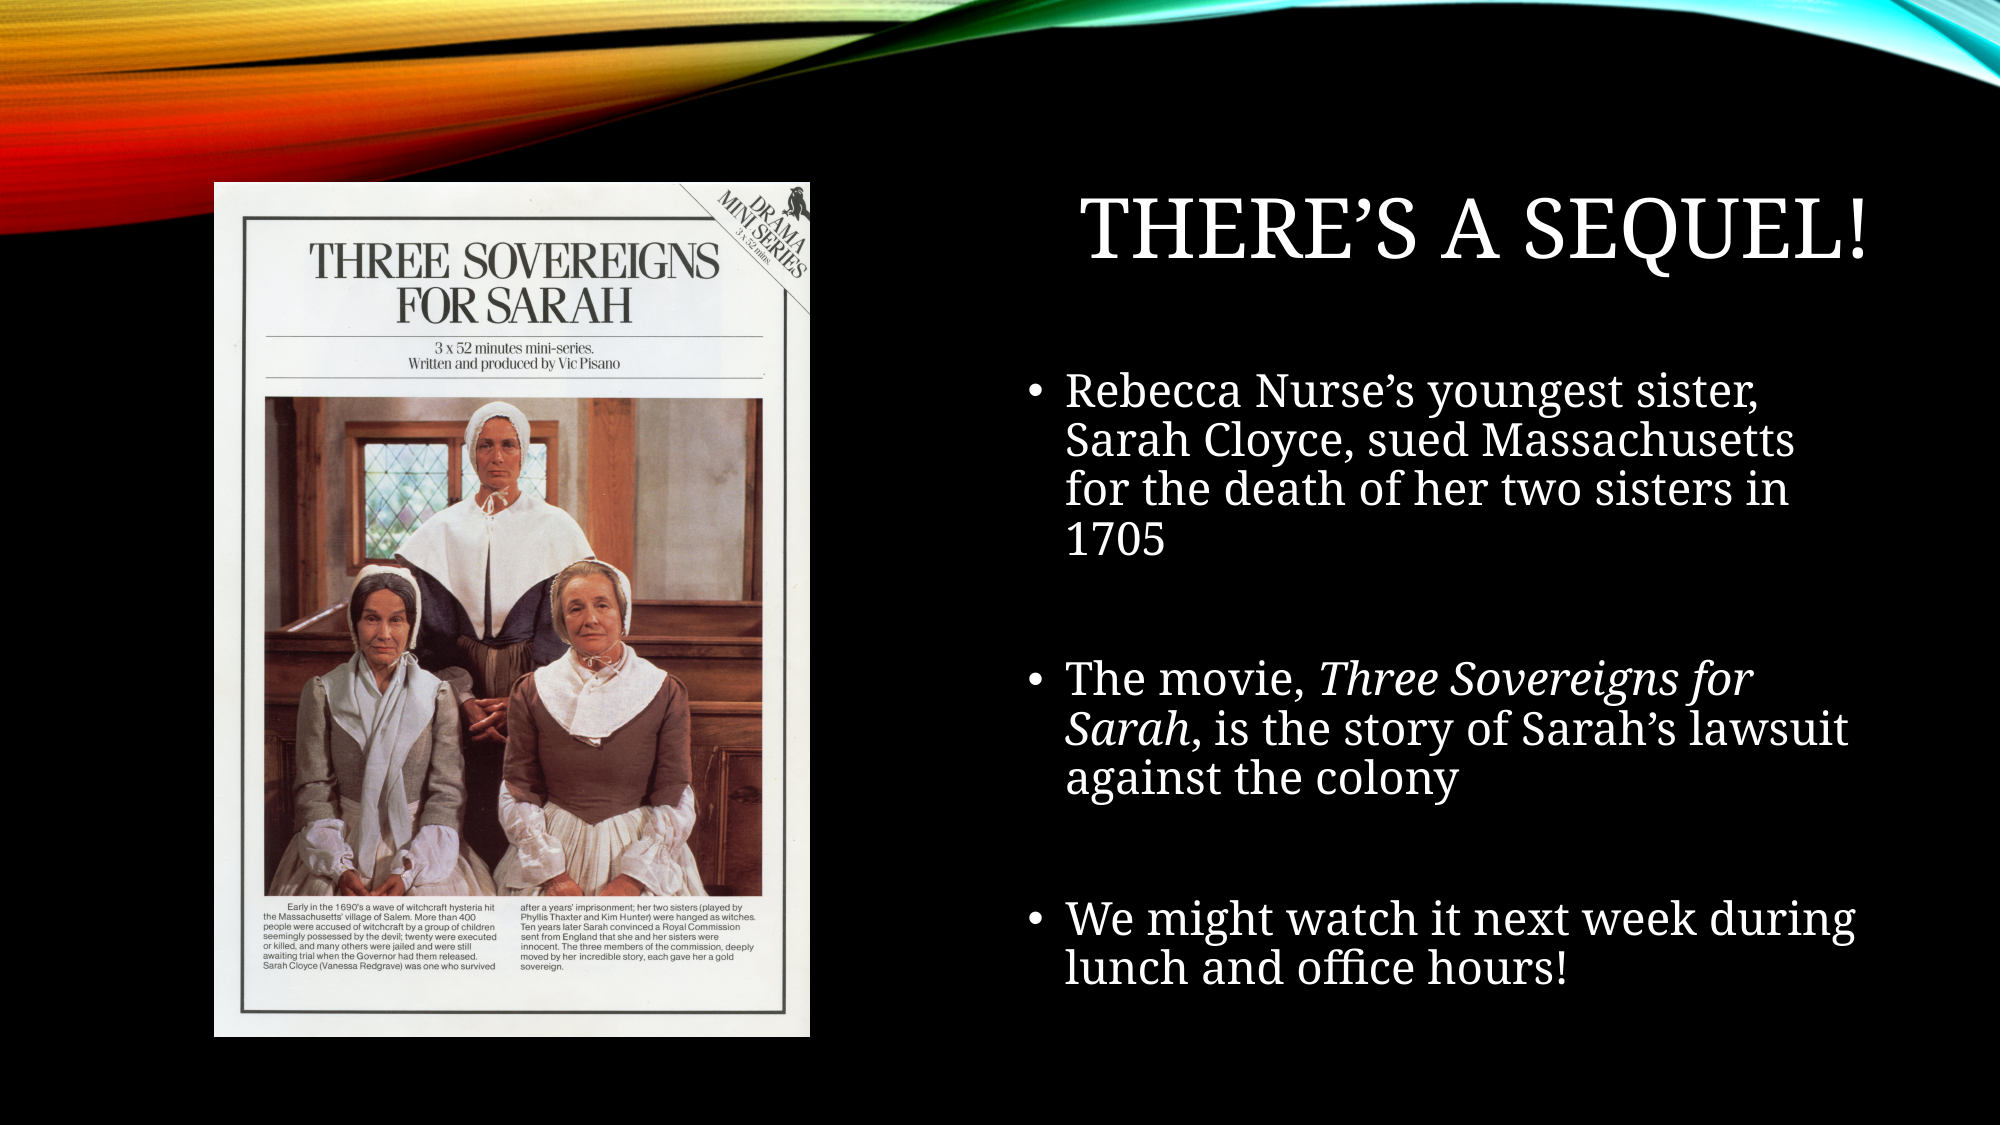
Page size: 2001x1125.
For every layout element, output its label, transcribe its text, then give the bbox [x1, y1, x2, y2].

list Rebecca Nurse’s youngest sister, Sarah Cloyce, sued Massachusetts for the death of her two sisters in 1705 The movie, Three Sovereigns for Sarah, is the story of Sarah’s lawsuit against the colony We might watch it next week during lunch and office hours! [1012, 360, 1888, 1021]
title There’s a Sequel! [474, 125, 1888, 338]
picture [0, 0, 2000, 237]
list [214, 182, 810, 1038]
